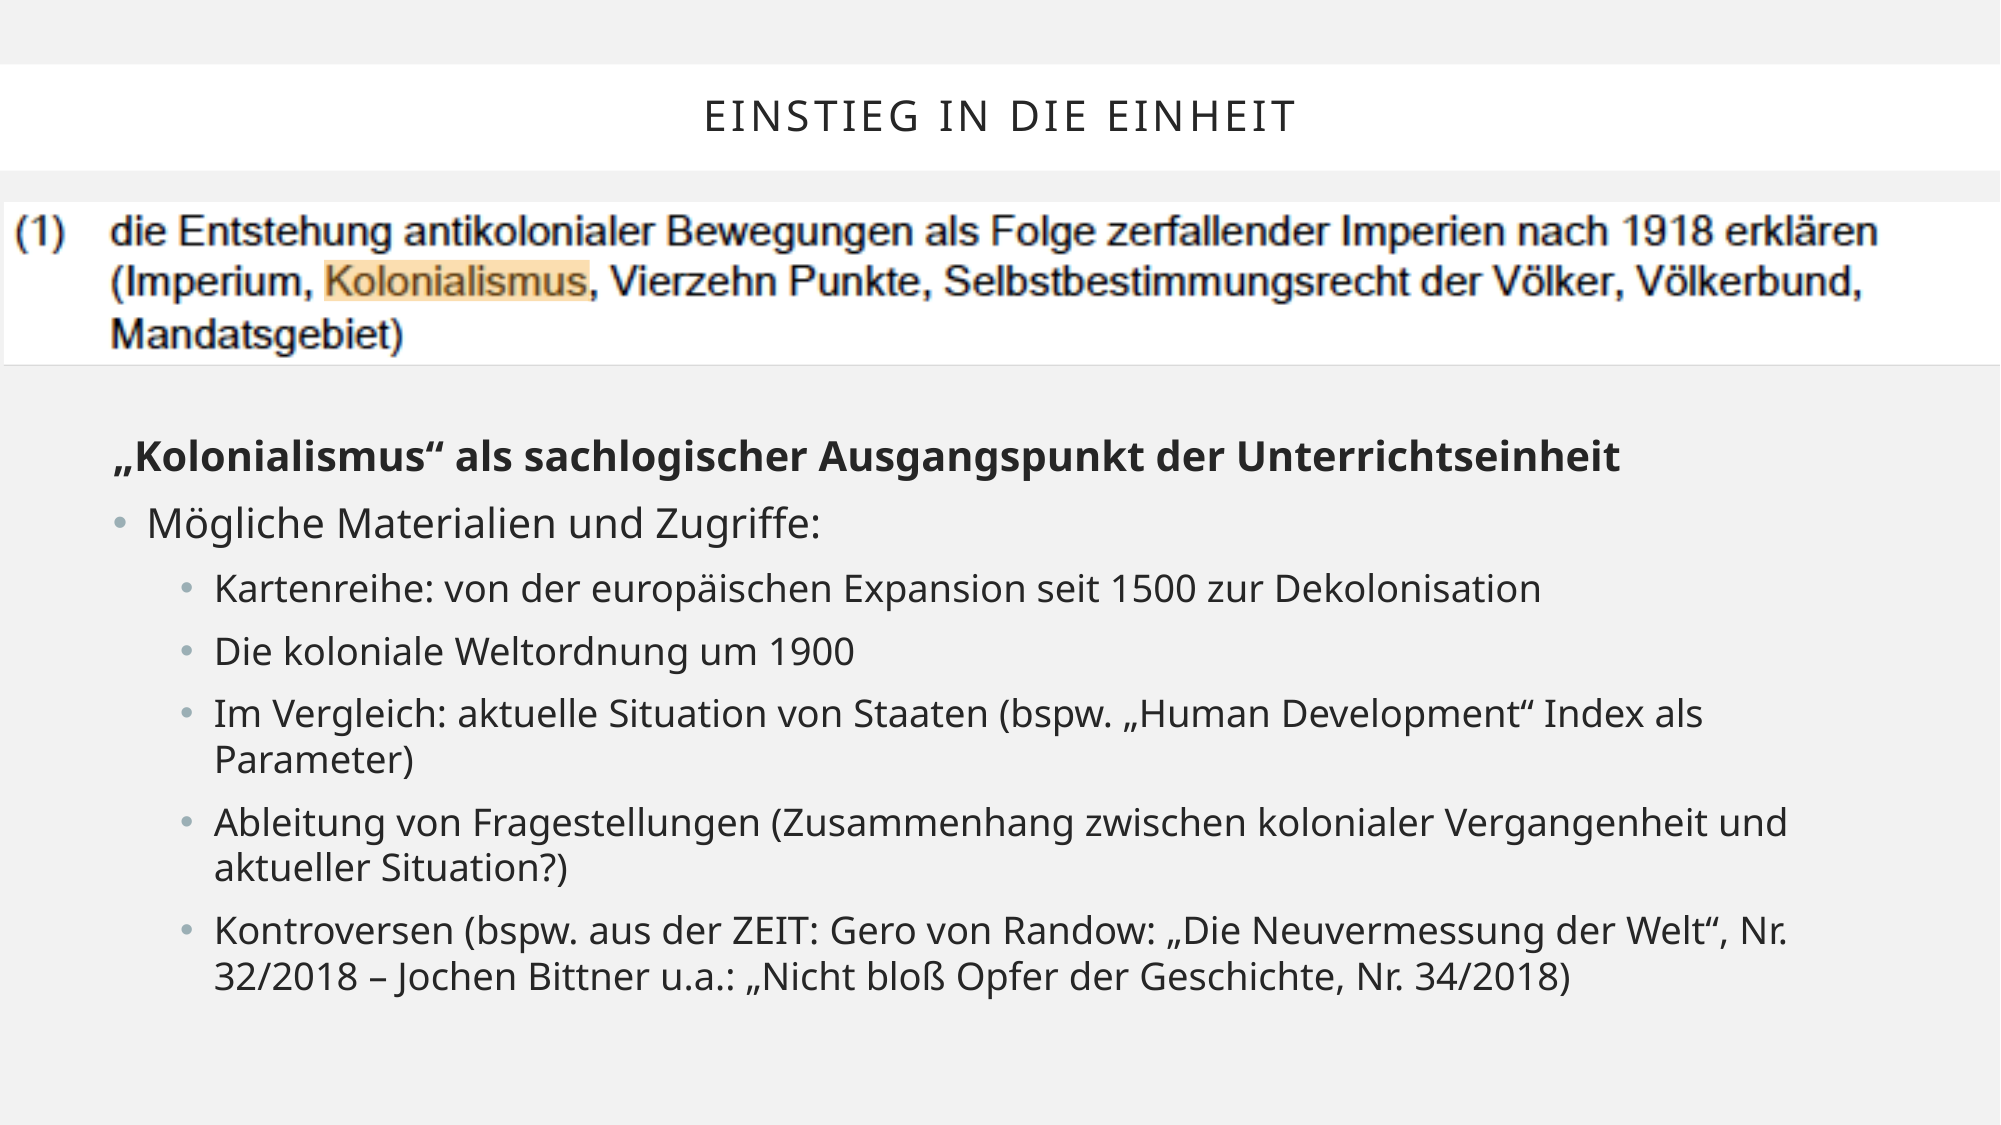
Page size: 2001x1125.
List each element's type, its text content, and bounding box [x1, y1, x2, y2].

list „Kolonialismus“ als sachlogischer Ausgangspunkt der Unterrichtseinheit Mögliche Materialien und Zugriffe: Kartenreihe: von der europäischen Expansion seit 1500 zur Dekolonisation Die koloniale Weltordnung um 1900 Im Vergleich: aktuelle Situation von Staaten (bspw. „Human Development“ Index als Parameter) Ableitung von Fragestellungen (Zusammenhang zwischen kolonialer Vergangenheit und aktueller Situation?) Kontroversen (bspw. aus der ZEIT: Gero von Randow: „Die Neuvermessung der Welt“, Nr. 32/2018 – Jochen Bittner u.a.: „Nicht bloß Opfer der Geschichte, Nr. 34/2018) [97, 422, 1846, 1013]
title Einstieg in die Einheit [0, 62, 2000, 173]
picture [3, 201, 2000, 366]
